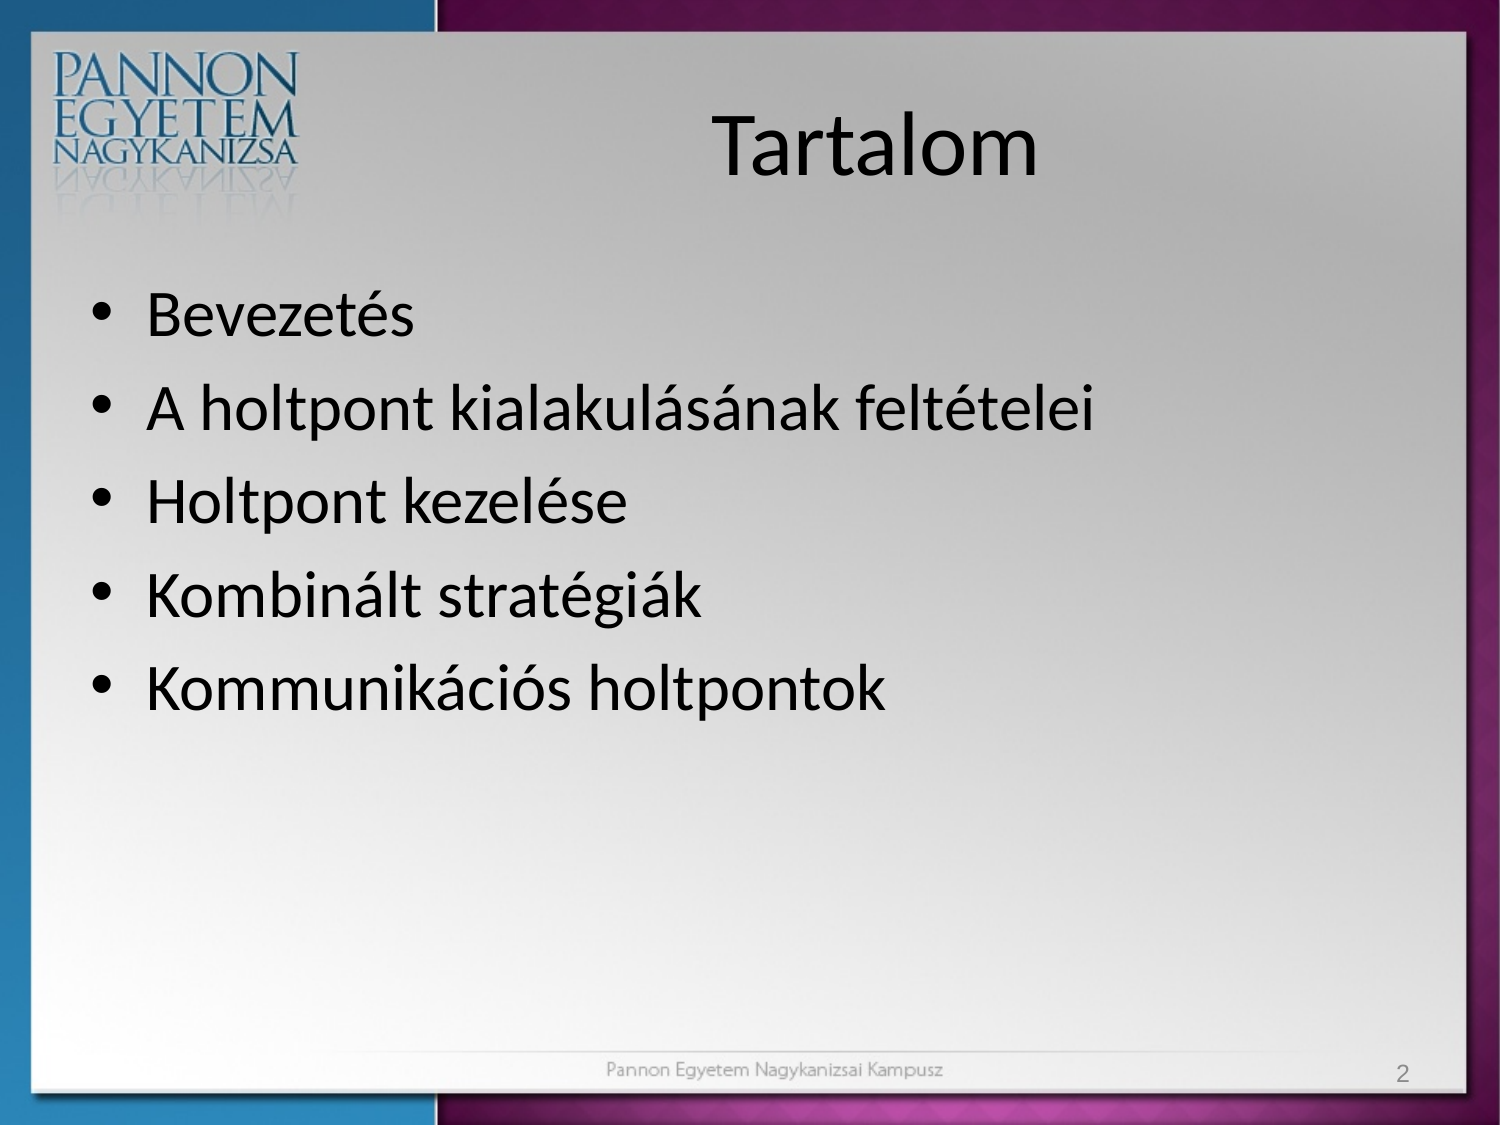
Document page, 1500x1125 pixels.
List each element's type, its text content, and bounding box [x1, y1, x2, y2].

slide_number 2 [1074, 1042, 1425, 1103]
picture [0, 0, 1500, 1125]
list Bevezetés A holtpont kialakulásának feltételei Holtpont kezelése Kombinált stratégiák Kommunikációs holtpontok [75, 262, 1425, 1038]
title Tartalom [328, 45, 1425, 233]
